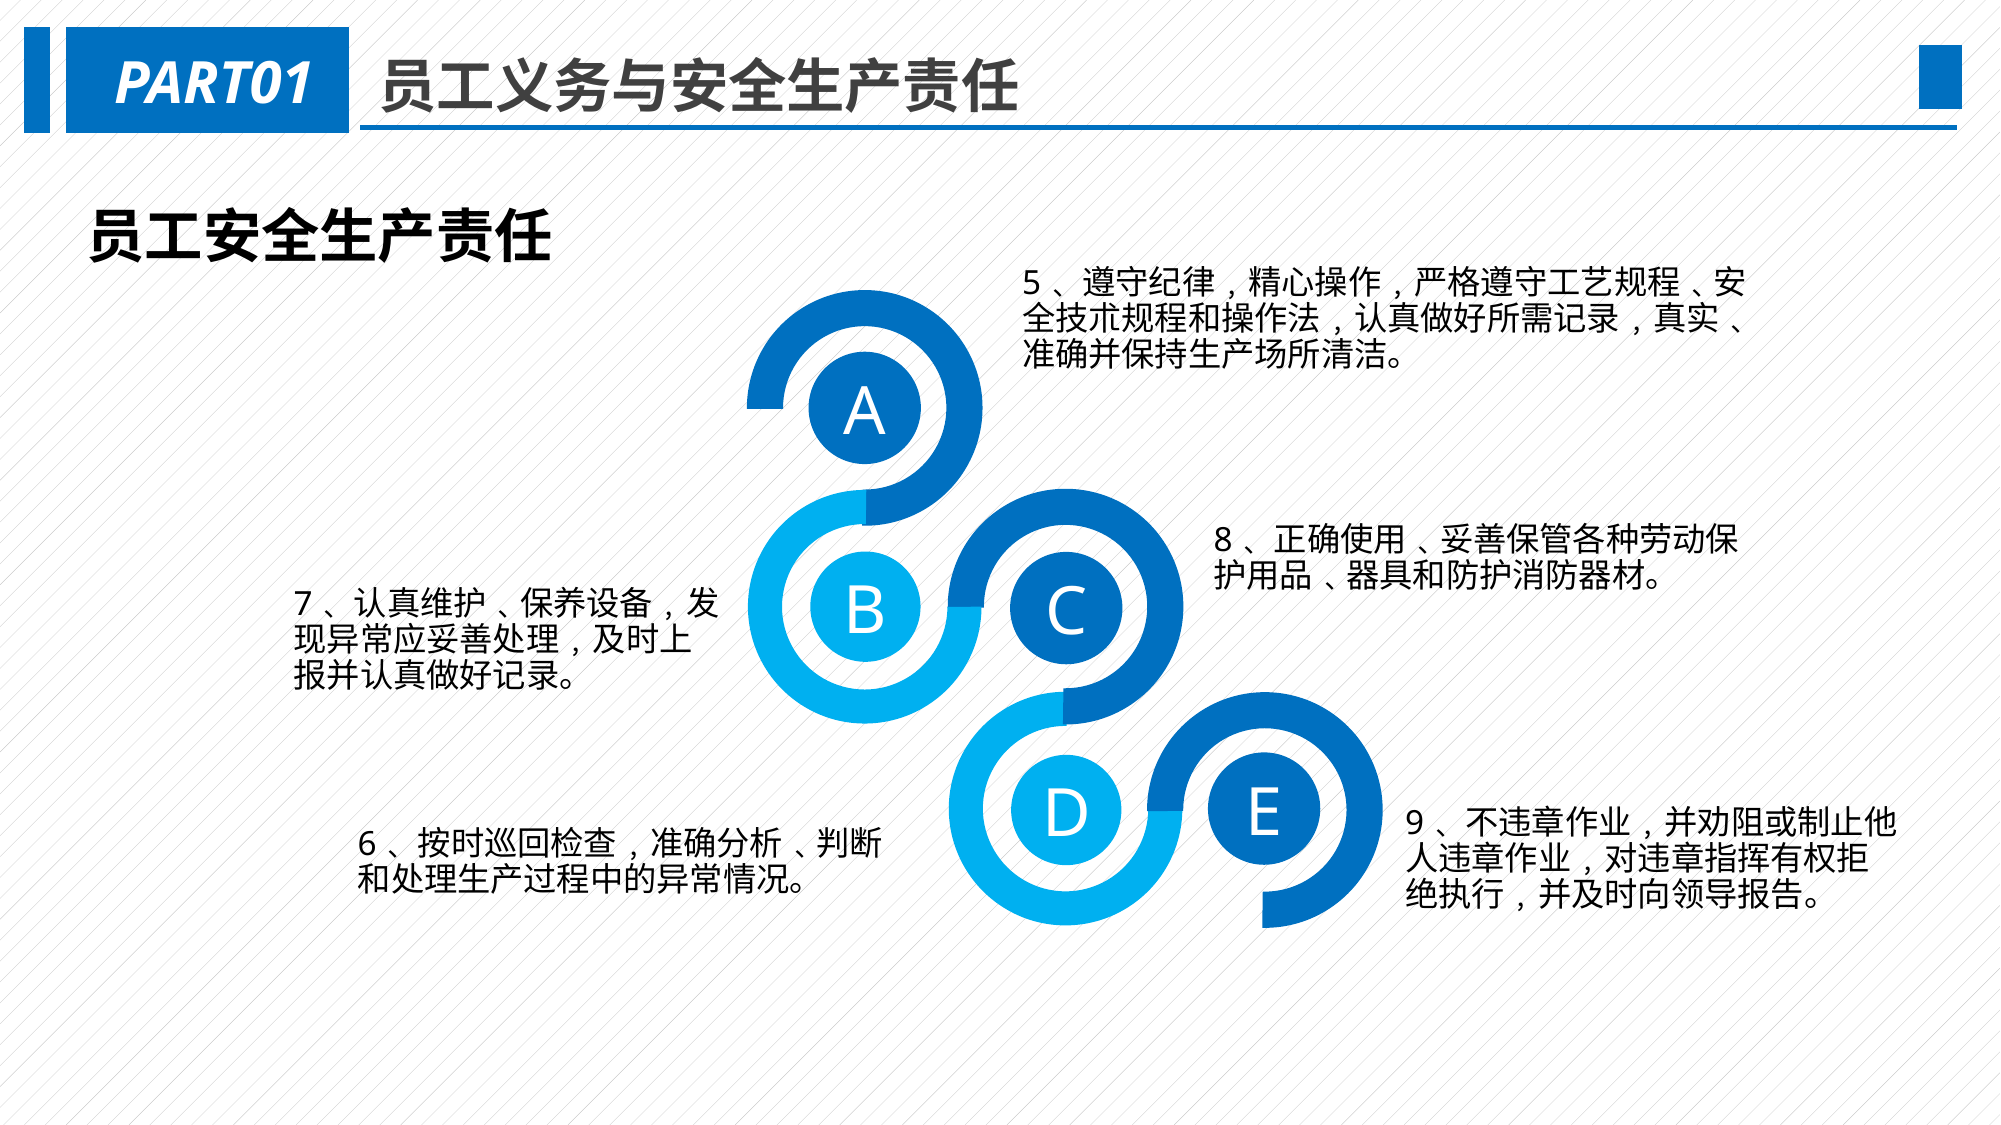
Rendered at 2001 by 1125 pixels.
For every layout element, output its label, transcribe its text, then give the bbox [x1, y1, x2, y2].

text_box 6﹑按时巡回检查﹐准确分析﹑判断和处理生产过程中的异常情况。 [342, 819, 747, 906]
text_box 9﹑不违章作业﹐并劝阻或制止他人违章作业﹐对违章指挥有权拒绝执行﹐并及时向领导报告。 [1390, 798, 1917, 922]
text_box 5﹑遵守纪律﹐精心操作﹐严格遵守工艺规程﹑安全技朮规程和操作法﹐认真做好所需记录﹐真实﹑准确并保持生产场所清洁。 [1007, 258, 1792, 382]
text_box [747, 291, 1382, 927]
text_box 8﹑正确使用﹑妥善保管各种劳动保护用品﹑器具和防护消防器材。 [1382, 515, 1759, 603]
text_box 员工安全生产责任 [71, 199, 582, 278]
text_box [25, 28, 1961, 132]
text_box 7﹑认真维护﹑保养设备﹐发现异常应妥善处理﹐及时上报并认真做好记录。 [278, 579, 739, 702]
